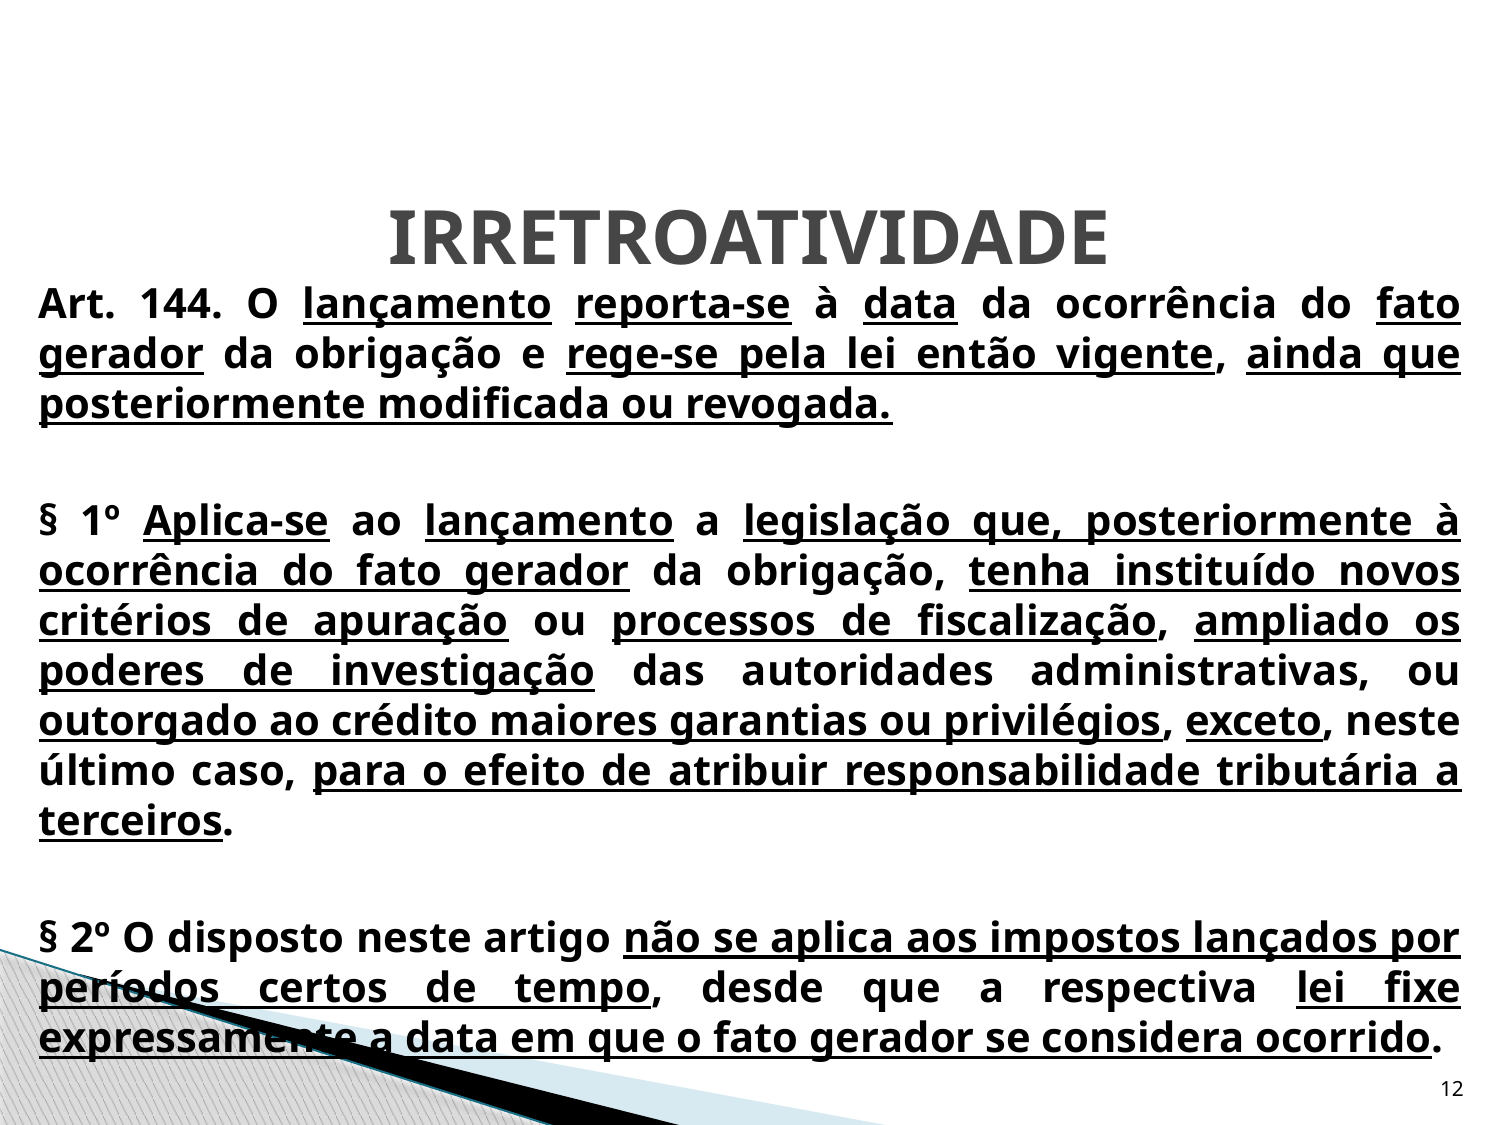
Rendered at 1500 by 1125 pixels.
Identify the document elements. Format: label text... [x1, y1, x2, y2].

title IRRETROATIVIDADE [0, 199, 1500, 270]
list Art. 144. O lançamento reporta-se à data da ocorrência do fato gerador da obrigação e rege-se pela lei então vigente, ainda que posteriormente modificada ou revogada. § 1º Aplica-se ao lançamento a legislação que, posteriormente à ocorrência do fato gerador da obrigação, tenha instituído novos critérios de apuração ou processos de fiscalização, ampliado os poderes de investigação das autoridades administrativas, ou outorgado ao crédito maiores garantias ou privilégios, exceto, neste último caso, para o efeito de atribuir responsabilidade tributária a terceiros. § 2º O disposto neste artigo não se aplica aos impostos lançados por períodos certos de tempo, desde que a respectiva lei fixe expressamente a data em que o fato gerador se considera ocorrido. (CTN) [23, 269, 1477, 1125]
